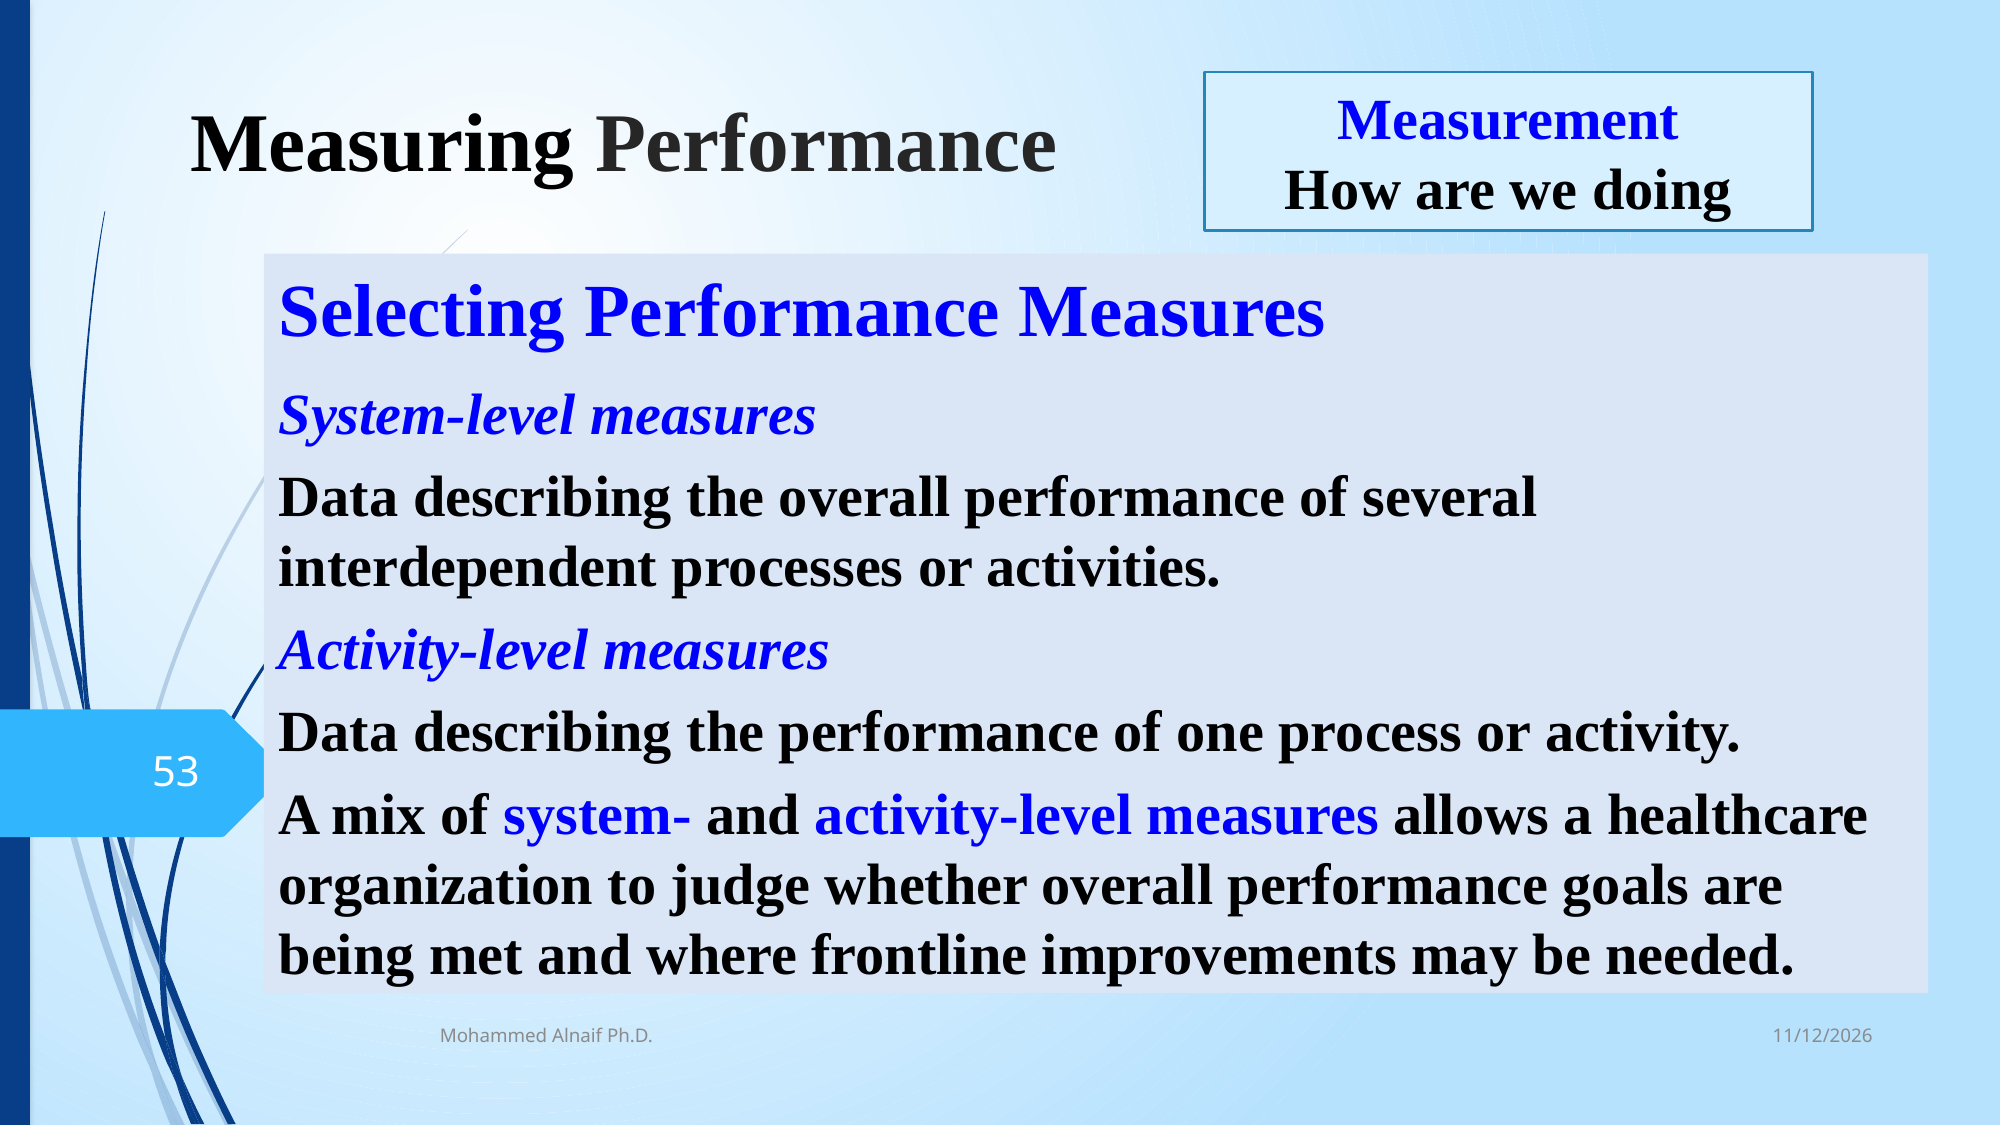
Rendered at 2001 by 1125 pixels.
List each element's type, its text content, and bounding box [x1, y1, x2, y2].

text_box Selecting Performance Measures System-level measures Data describing the overall performance of several interdependent processes or activities. Activity-level measures Data describing the performance of one process or activity. A mix of system- and activity-level measures allows a healthcare organization to judge whether overall performance goals are being met and where frontline improvements may be needed. [263, 253, 1929, 994]
slide_number 53 [87, 743, 216, 803]
footer Mohammed Alnaif Ph.D. [424, 1006, 1675, 1067]
title Measuring Performance [175, 42, 1122, 196]
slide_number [1699, 1005, 1888, 1067]
text_box Measurement How are we doing [1203, 71, 1814, 232]
subtitle [86, 196, 1961, 1103]
